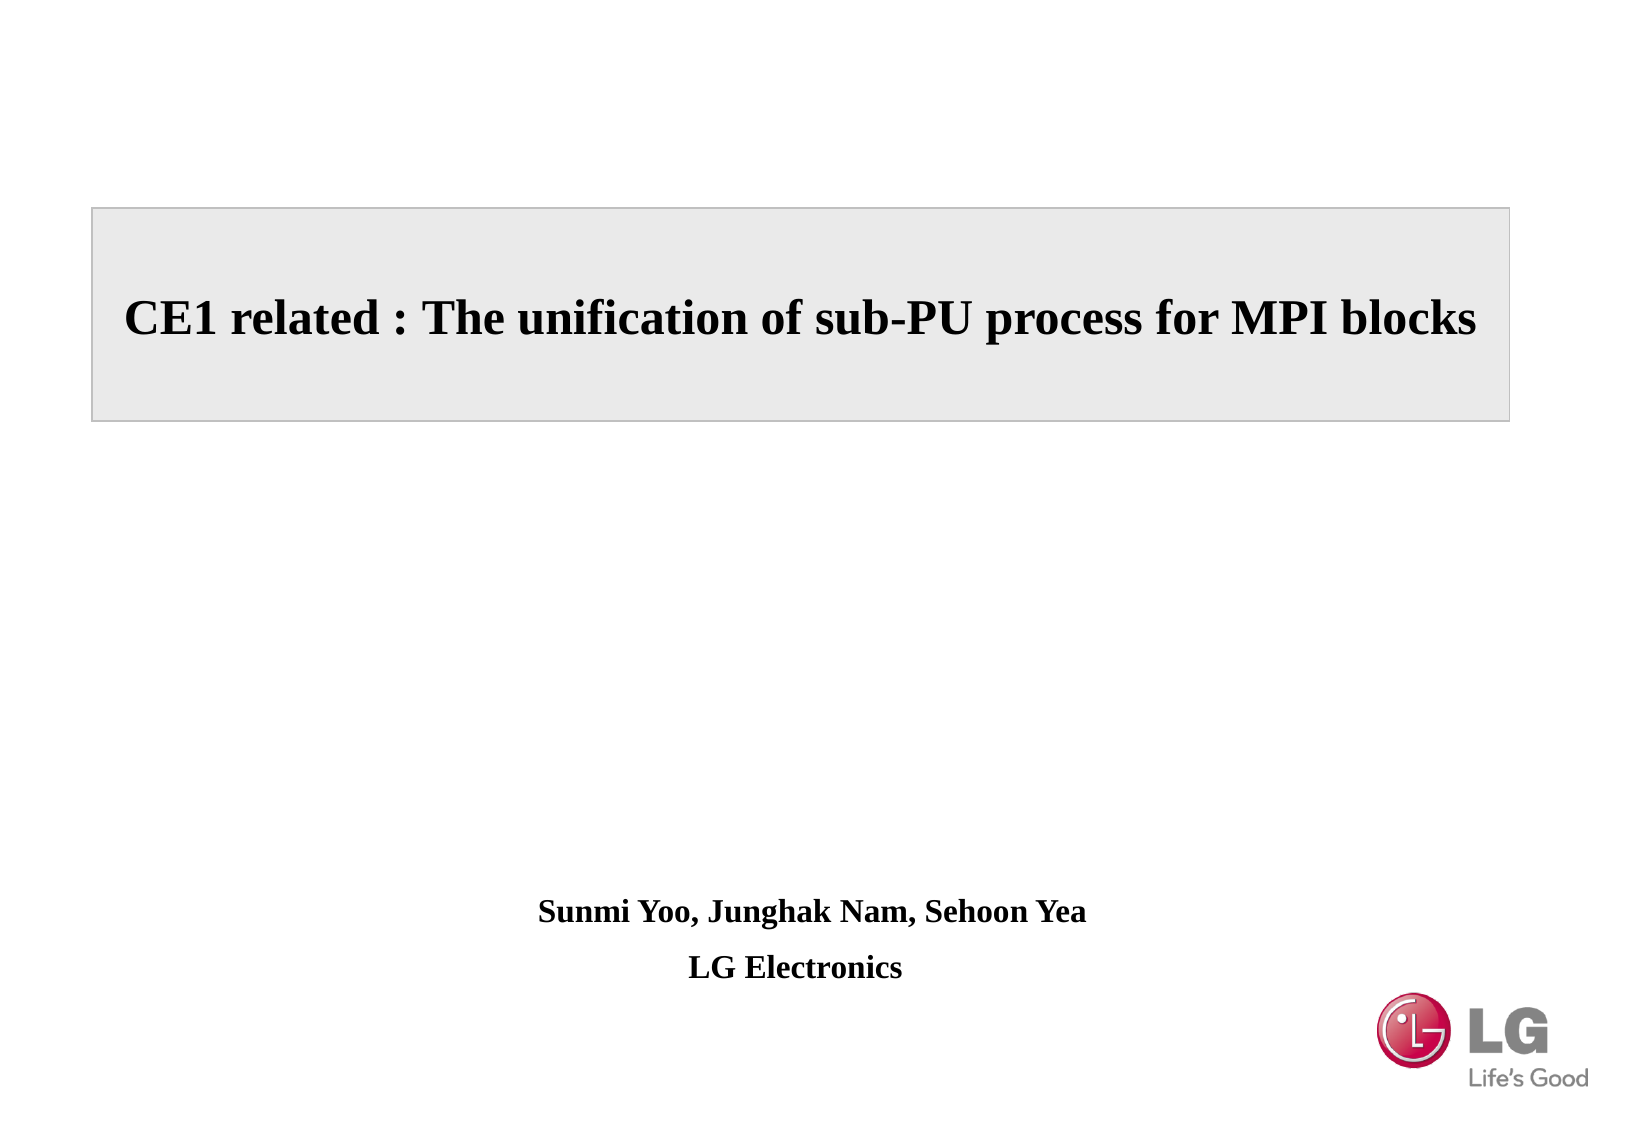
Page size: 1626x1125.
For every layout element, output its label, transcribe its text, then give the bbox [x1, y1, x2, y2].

text_box LG Electronics [635, 937, 956, 993]
picture [1375, 985, 1588, 1093]
text_box CE1 related : The unification of sub-PU process for MPI blocks [91, 208, 1510, 421]
text_box Sunmi Yoo, Junghak Nam, Sehoon Yea [485, 882, 1141, 937]
